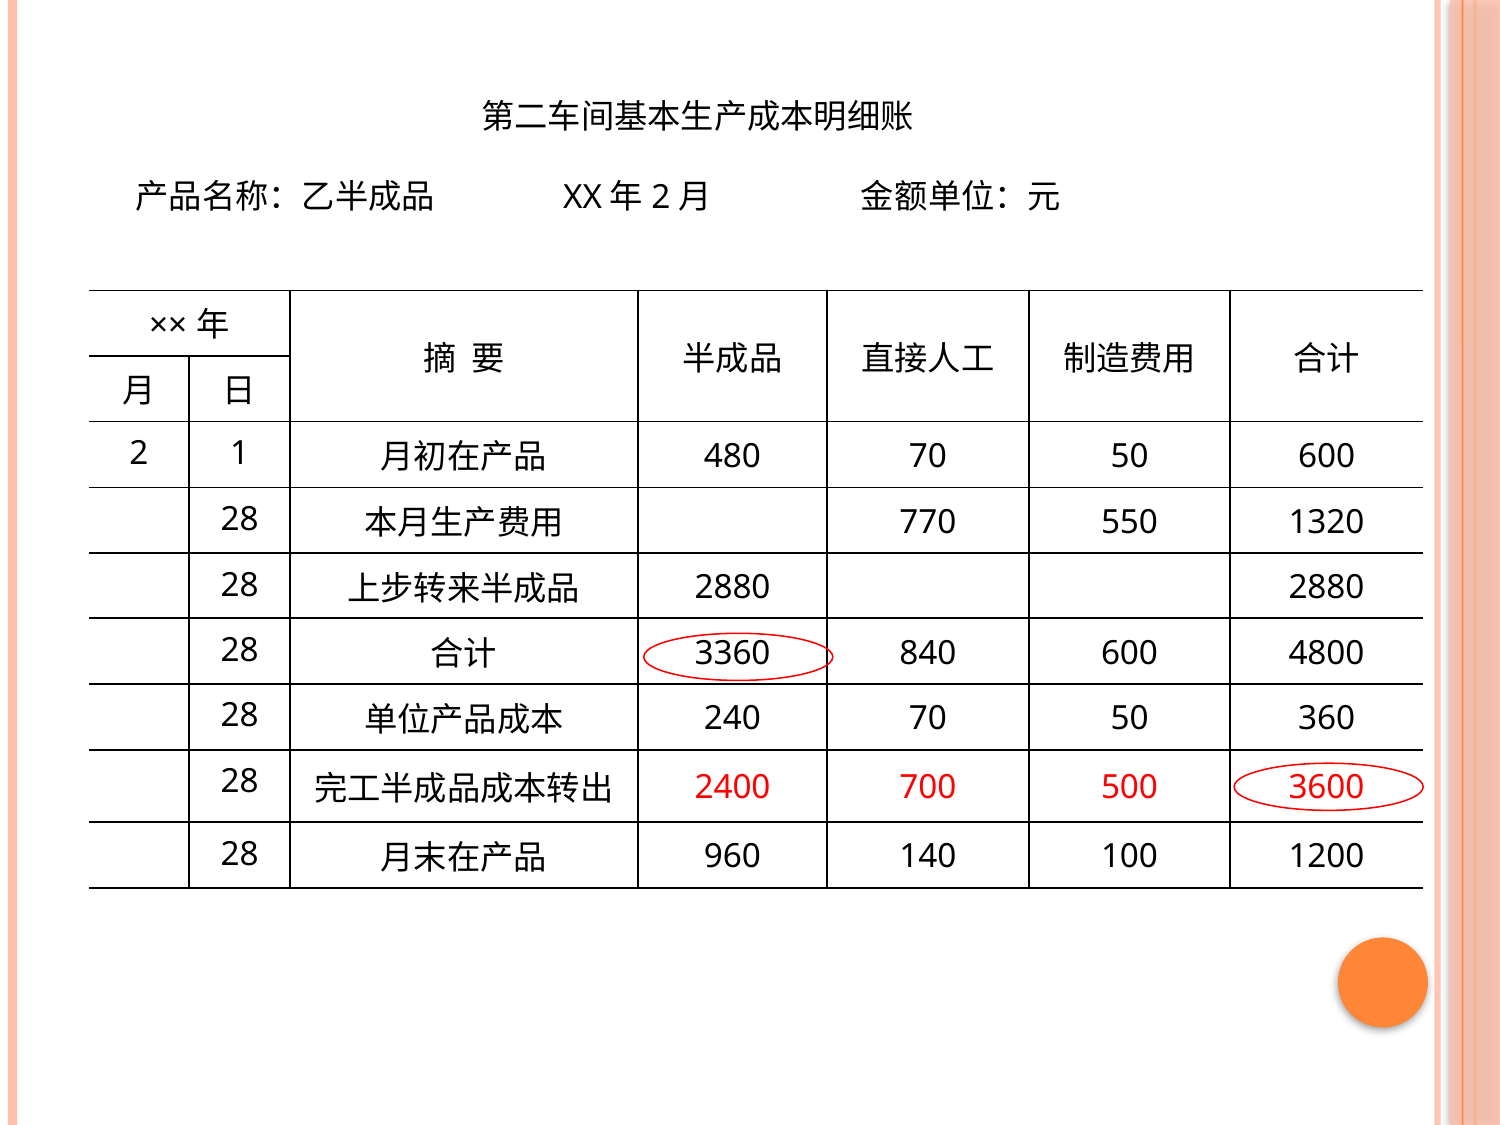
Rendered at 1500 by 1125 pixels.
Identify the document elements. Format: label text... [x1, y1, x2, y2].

text_box [1234, 763, 1424, 811]
table_cell 月 [89, 357, 188, 421]
table_cell 完工半成品成本转出 [291, 751, 637, 821]
table_cell 1 [190, 422, 289, 487]
table_cell 70 [828, 422, 1028, 487]
table_cell [89, 823, 188, 887]
table_header 半成品 [639, 291, 826, 421]
table_cell 600 [1231, 422, 1423, 487]
text_box 第二车间基本生产成本明细账 产品名称：乙半成品 XX年2月 金额单位：元 [71, 87, 1406, 223]
table_cell 本月生产费用 [291, 488, 637, 552]
table_cell [89, 554, 188, 617]
table_cell 960 [639, 823, 826, 887]
table_cell 70 [828, 685, 1028, 749]
table_cell 3360 [639, 619, 826, 683]
text_box [643, 633, 833, 681]
table_cell 700 [828, 751, 1028, 821]
table_cell 日 [190, 357, 289, 421]
table_cell 2 [89, 422, 188, 487]
table_header 摘 要 [291, 291, 637, 421]
table_cell 单位产品成本 [291, 685, 637, 749]
table_cell 2400 [639, 751, 826, 821]
table_header ××年 [89, 291, 289, 355]
table_cell [639, 488, 826, 552]
table_cell 28 [190, 488, 289, 552]
table_cell 2880 [1231, 554, 1423, 617]
table_cell 600 [1030, 619, 1229, 683]
table_cell 28 [190, 823, 289, 887]
table_cell 480 [639, 422, 826, 487]
table_cell [89, 685, 188, 749]
table_cell 360 [1231, 685, 1423, 749]
table_cell 1320 [1231, 488, 1423, 552]
table_cell 500 [1030, 751, 1229, 821]
table_cell 140 [828, 823, 1028, 887]
table_cell 28 [190, 685, 289, 749]
table_cell [89, 619, 188, 683]
table_cell [89, 488, 188, 552]
table_cell 50 [1030, 422, 1229, 487]
table_header 直接人工 [828, 291, 1028, 421]
table_cell 770 [828, 488, 1028, 552]
table_cell 550 [1030, 488, 1229, 552]
table_cell 上步转来半成品 [291, 554, 637, 617]
table_cell 28 [190, 554, 289, 617]
table_cell 28 [190, 751, 289, 821]
table_cell 28 [190, 619, 289, 683]
table_cell 2880 [639, 554, 826, 617]
table_header 制造费用 [1030, 291, 1229, 421]
table_cell [1030, 554, 1229, 617]
table_cell 50 [1030, 685, 1229, 749]
table_cell 3600 [1231, 751, 1423, 821]
table_cell [828, 554, 1028, 617]
table_cell 合计 [291, 619, 637, 683]
table_cell 月初在产品 [291, 422, 637, 487]
table_cell 月末在产品 [291, 823, 637, 887]
table_cell 840 [828, 619, 1028, 683]
table_header 合计 [1231, 291, 1423, 421]
table_cell 240 [639, 685, 826, 749]
table_cell 100 [1030, 823, 1229, 887]
table_cell 1200 [1231, 823, 1423, 887]
table_cell [89, 751, 188, 821]
table_cell 4800 [1231, 619, 1423, 683]
